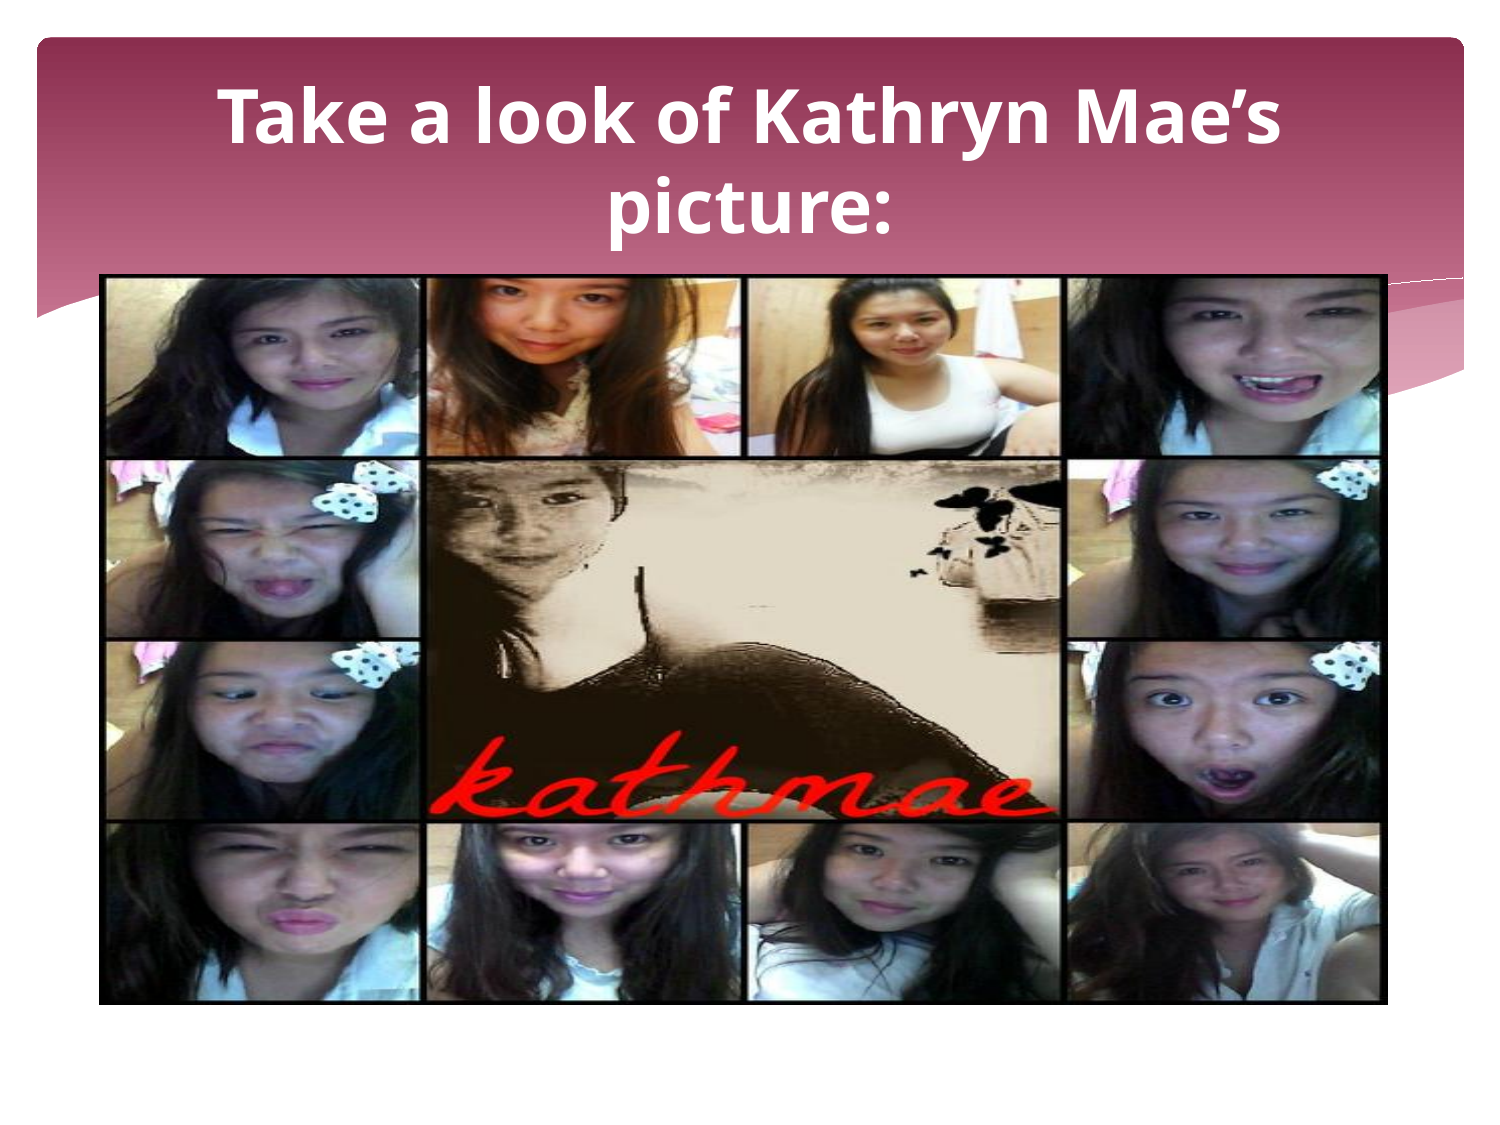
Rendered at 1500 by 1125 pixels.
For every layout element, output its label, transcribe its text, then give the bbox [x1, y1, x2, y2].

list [99, 274, 1388, 1006]
title Take a look of Kathryn Mae’s picture: [75, 55, 1425, 261]
